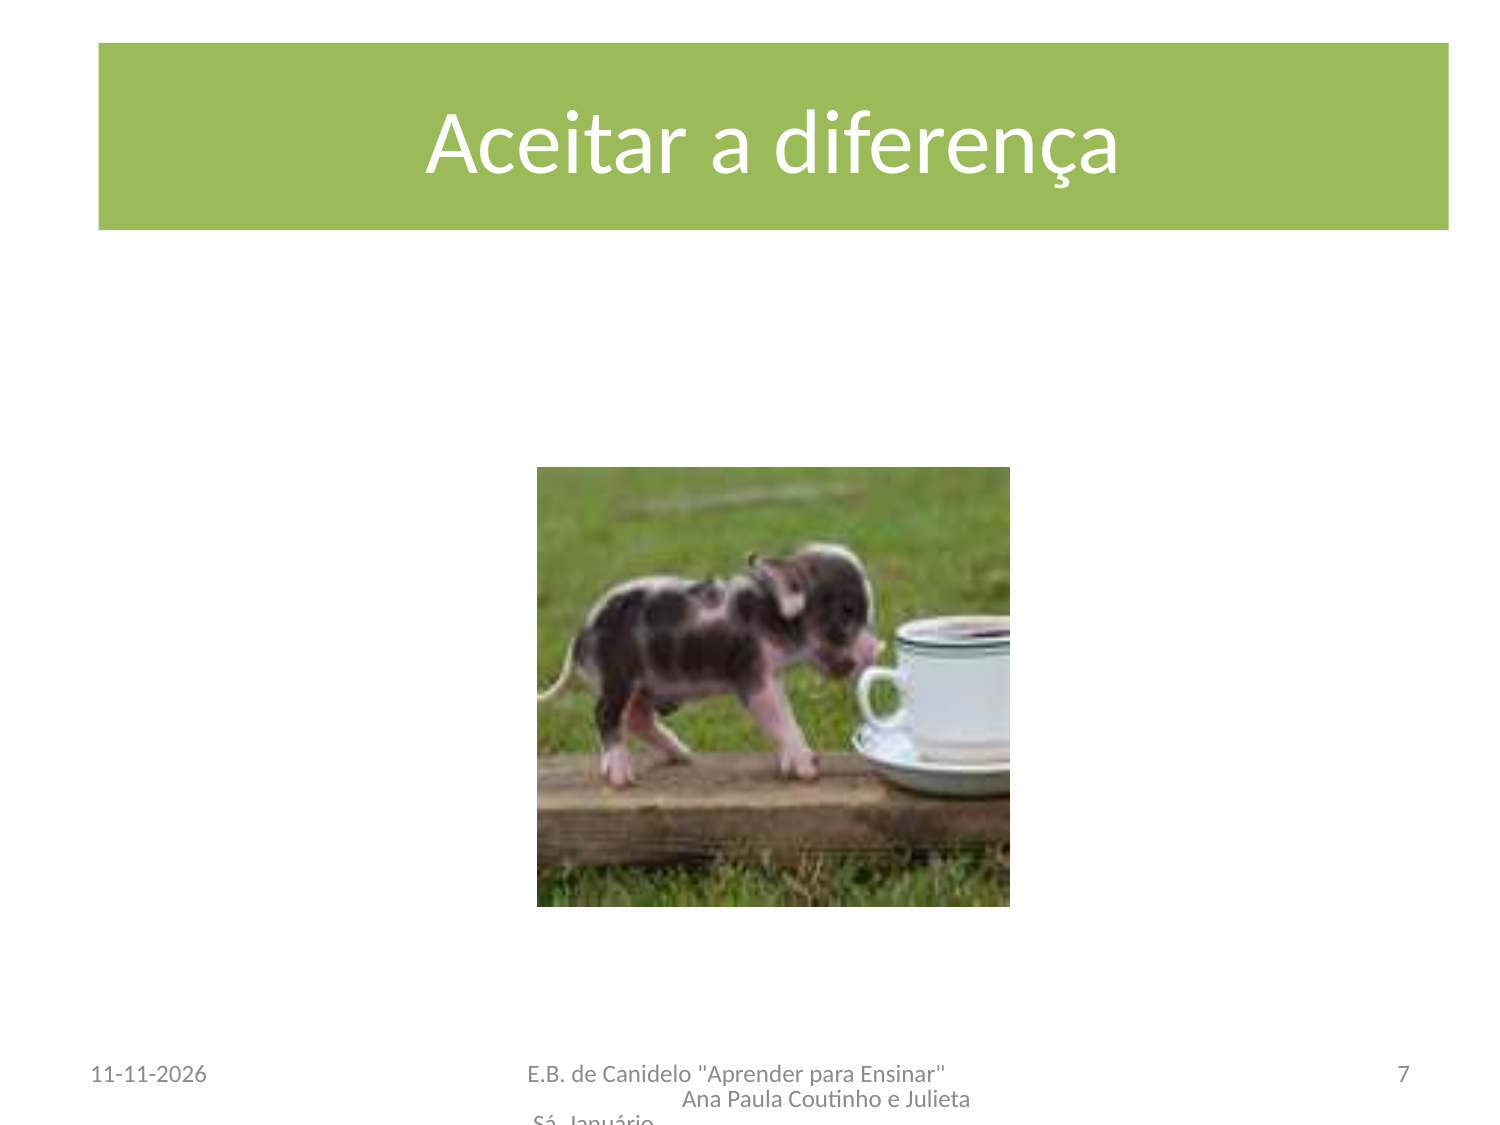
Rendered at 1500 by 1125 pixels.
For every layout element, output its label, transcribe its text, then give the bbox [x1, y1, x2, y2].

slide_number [75, 1042, 425, 1103]
slide_number 7 [1074, 1042, 1425, 1103]
picture [537, 467, 1011, 908]
title Aceitar a diferença [98, 42, 1449, 231]
footer E.B. de Canidelo "Aprender para Ensinar" Ana Paula Coutinho e Julieta Sá Januário [512, 1042, 988, 1103]
